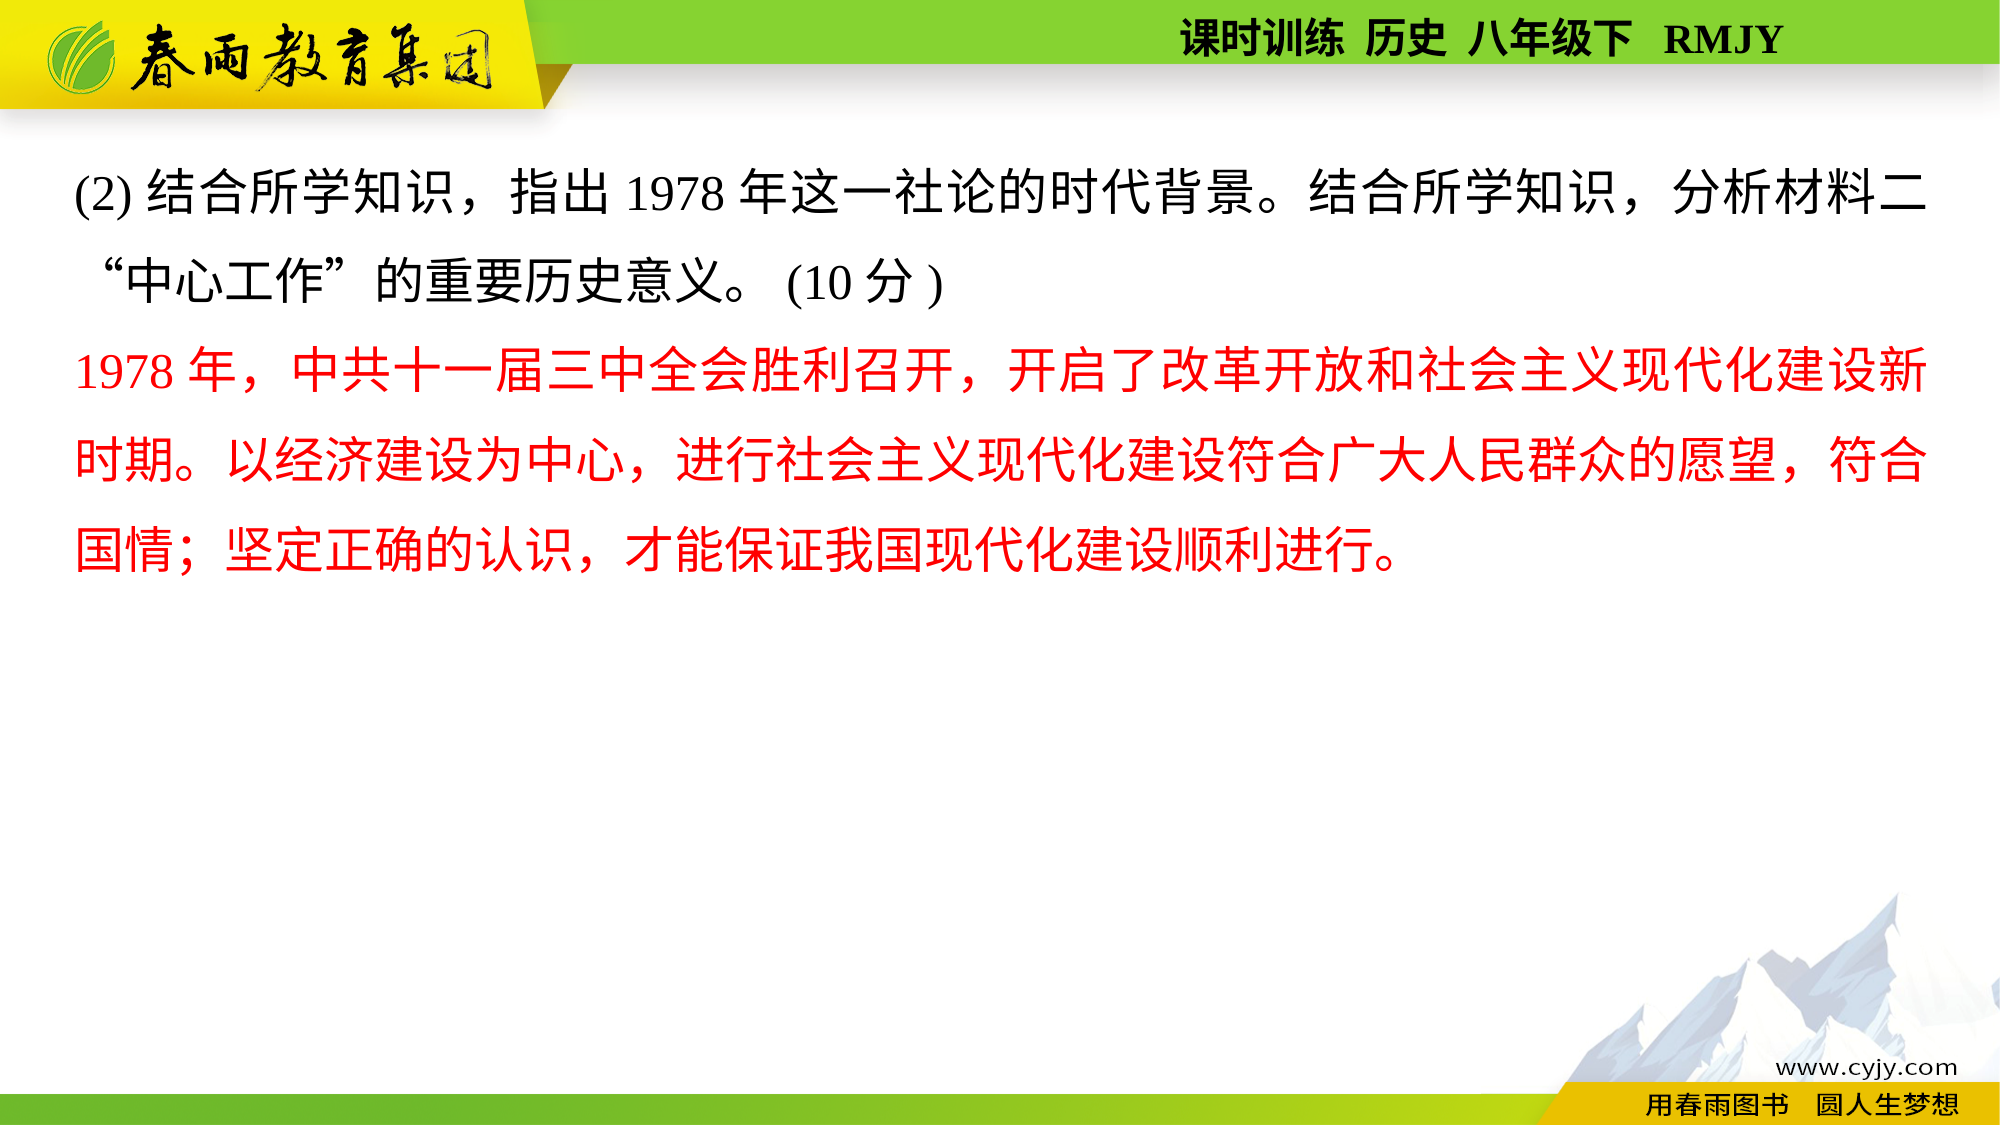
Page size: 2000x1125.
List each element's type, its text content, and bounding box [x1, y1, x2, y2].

list (2)结合所学知识，指出1978年这一社论的时代背景。结合所学知识，分析材料二“中心工作”的重要历史意义。(10分) [59, 122, 1944, 300]
text_box 1978年，中共十一届三中全会胜利召开，开启了改革开放和社会主义现代化建设新时期。以经济建设为中心，进行社会主义现代化建设符合广大人民群众的愿望，符合国情；坚定正确的认识，才能保证我国现代化建设顺利进行。 [59, 300, 1944, 586]
picture [0, 0, 2000, 1125]
